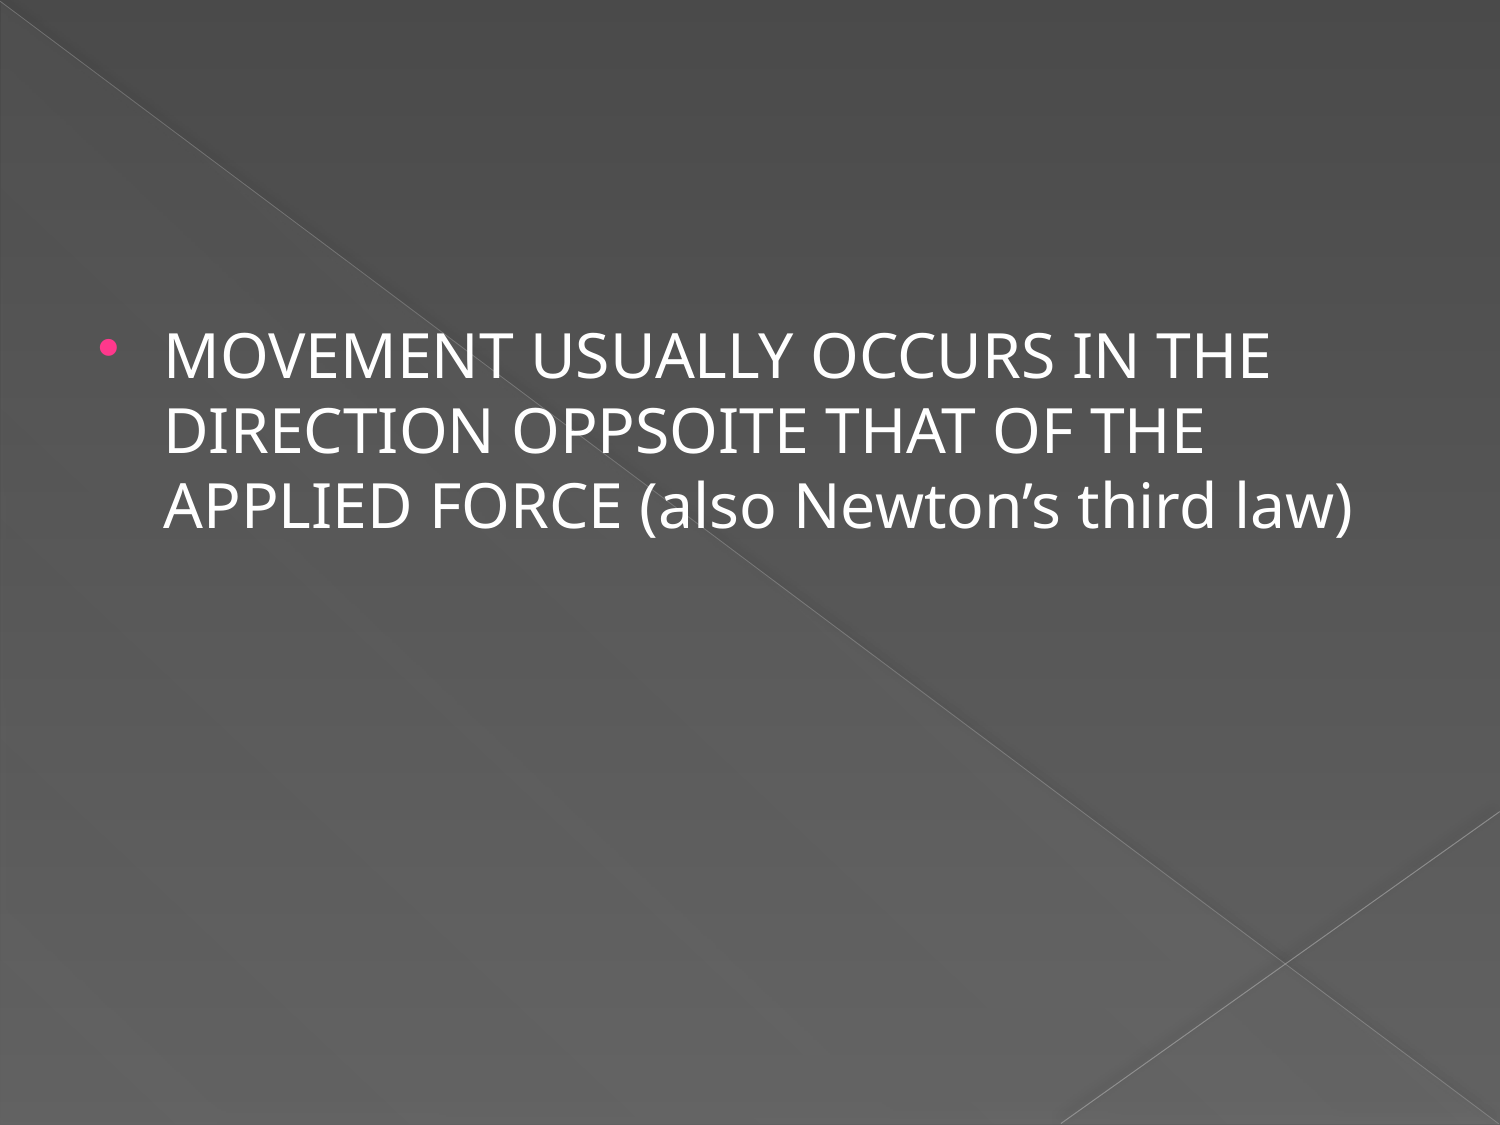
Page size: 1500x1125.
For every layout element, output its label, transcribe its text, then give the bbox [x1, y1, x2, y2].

list MOVEMENT USUALLY OCCURS IN THE DIRECTION OPPSOITE THAT OF THE APPLIED FORCE (also Newton’s third law) [75, 308, 1425, 1059]
